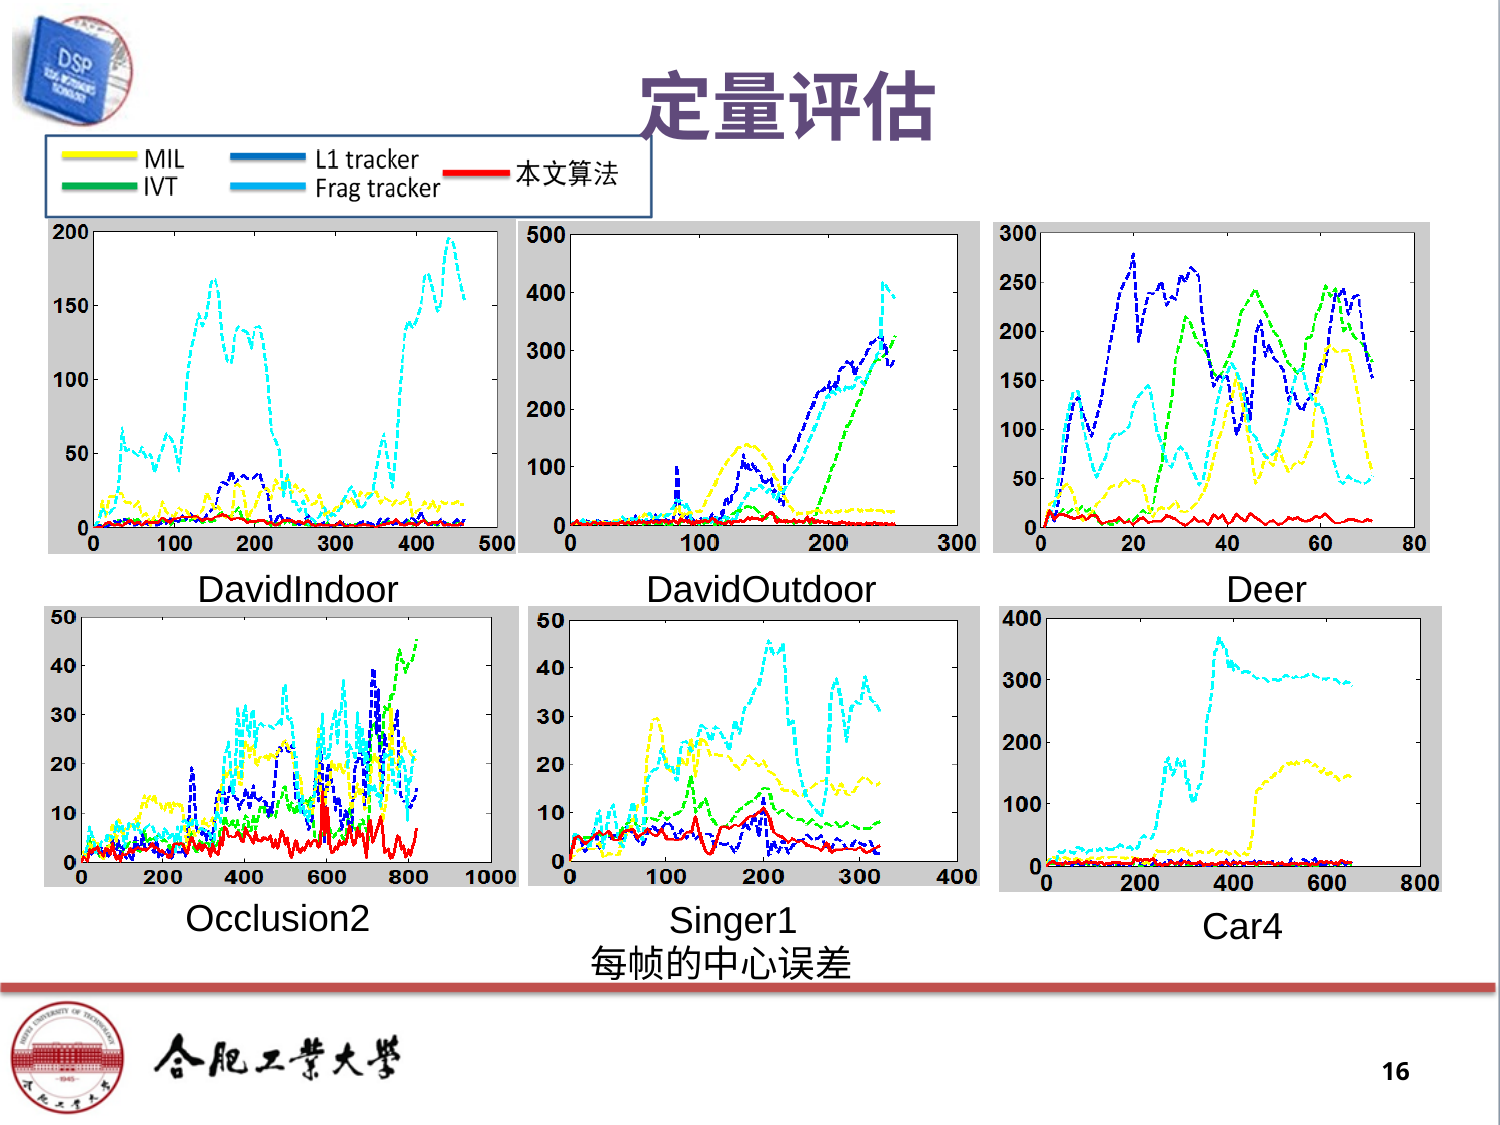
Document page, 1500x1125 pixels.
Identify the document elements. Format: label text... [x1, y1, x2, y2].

text_box 定量评估 [487, 52, 1088, 157]
text_box 每帧的中心误差 [575, 959, 901, 993]
slide_number 16 [1074, 1042, 1425, 1103]
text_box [43, 219, 1443, 951]
picture [0, 0, 1500, 1125]
